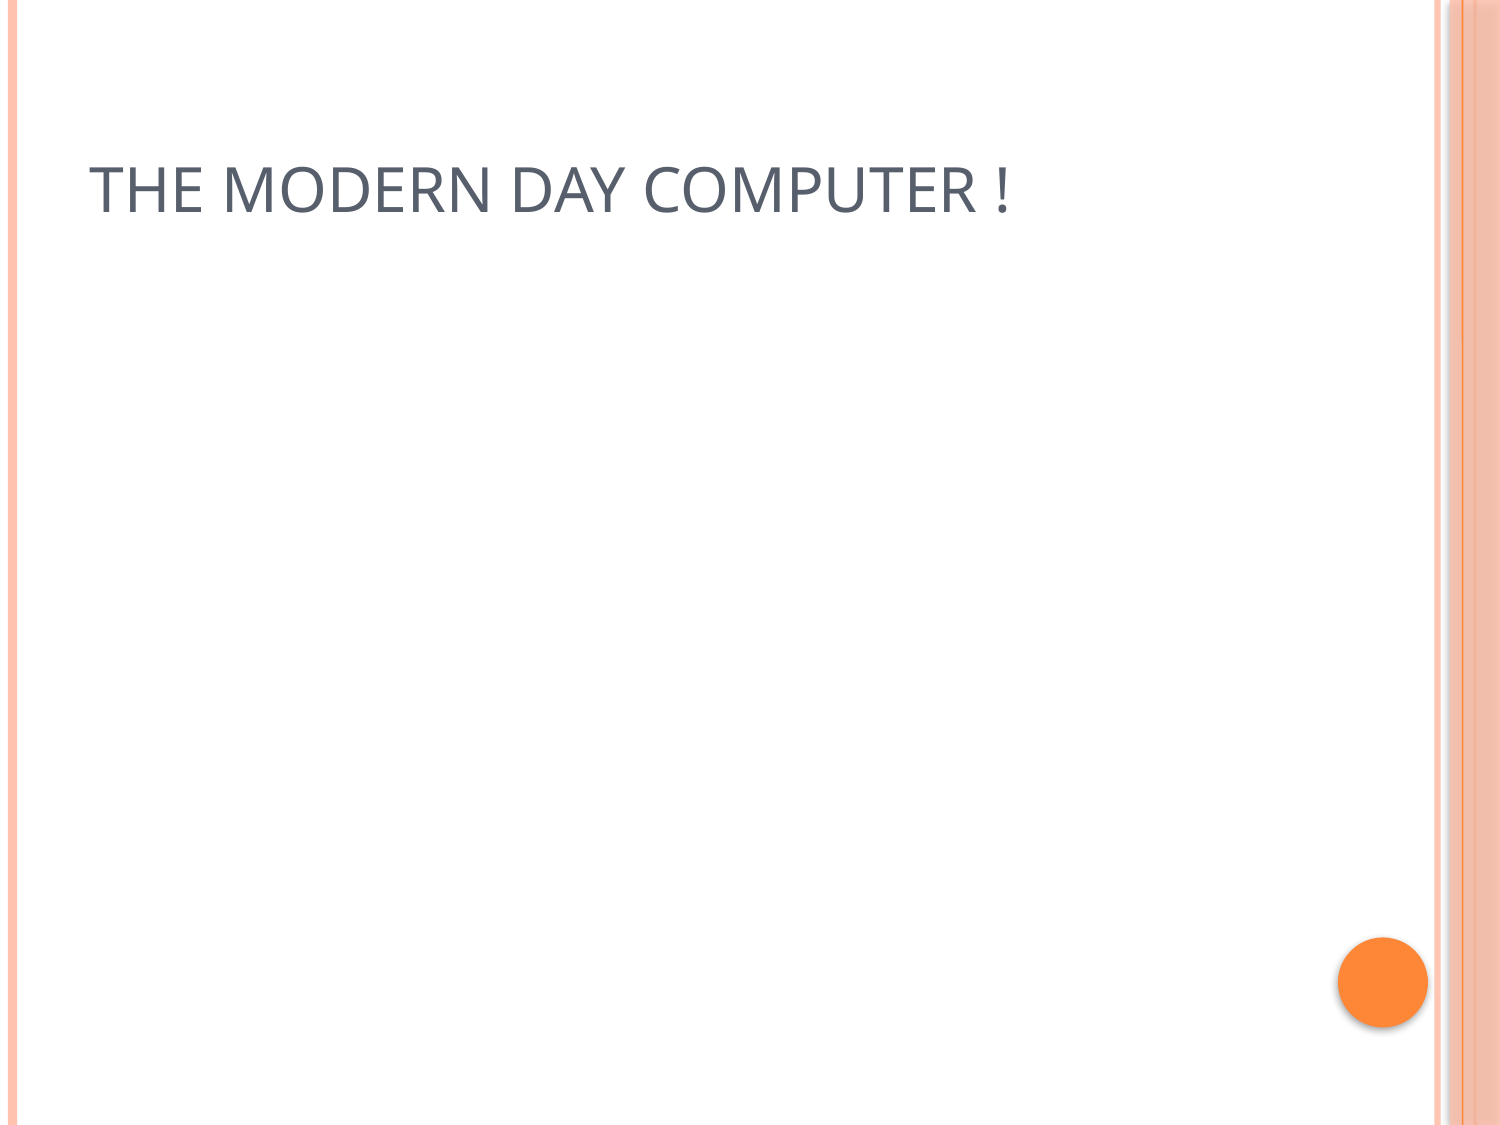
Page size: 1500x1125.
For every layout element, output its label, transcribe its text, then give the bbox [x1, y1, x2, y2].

title The modern day computer ! [75, 45, 1300, 233]
